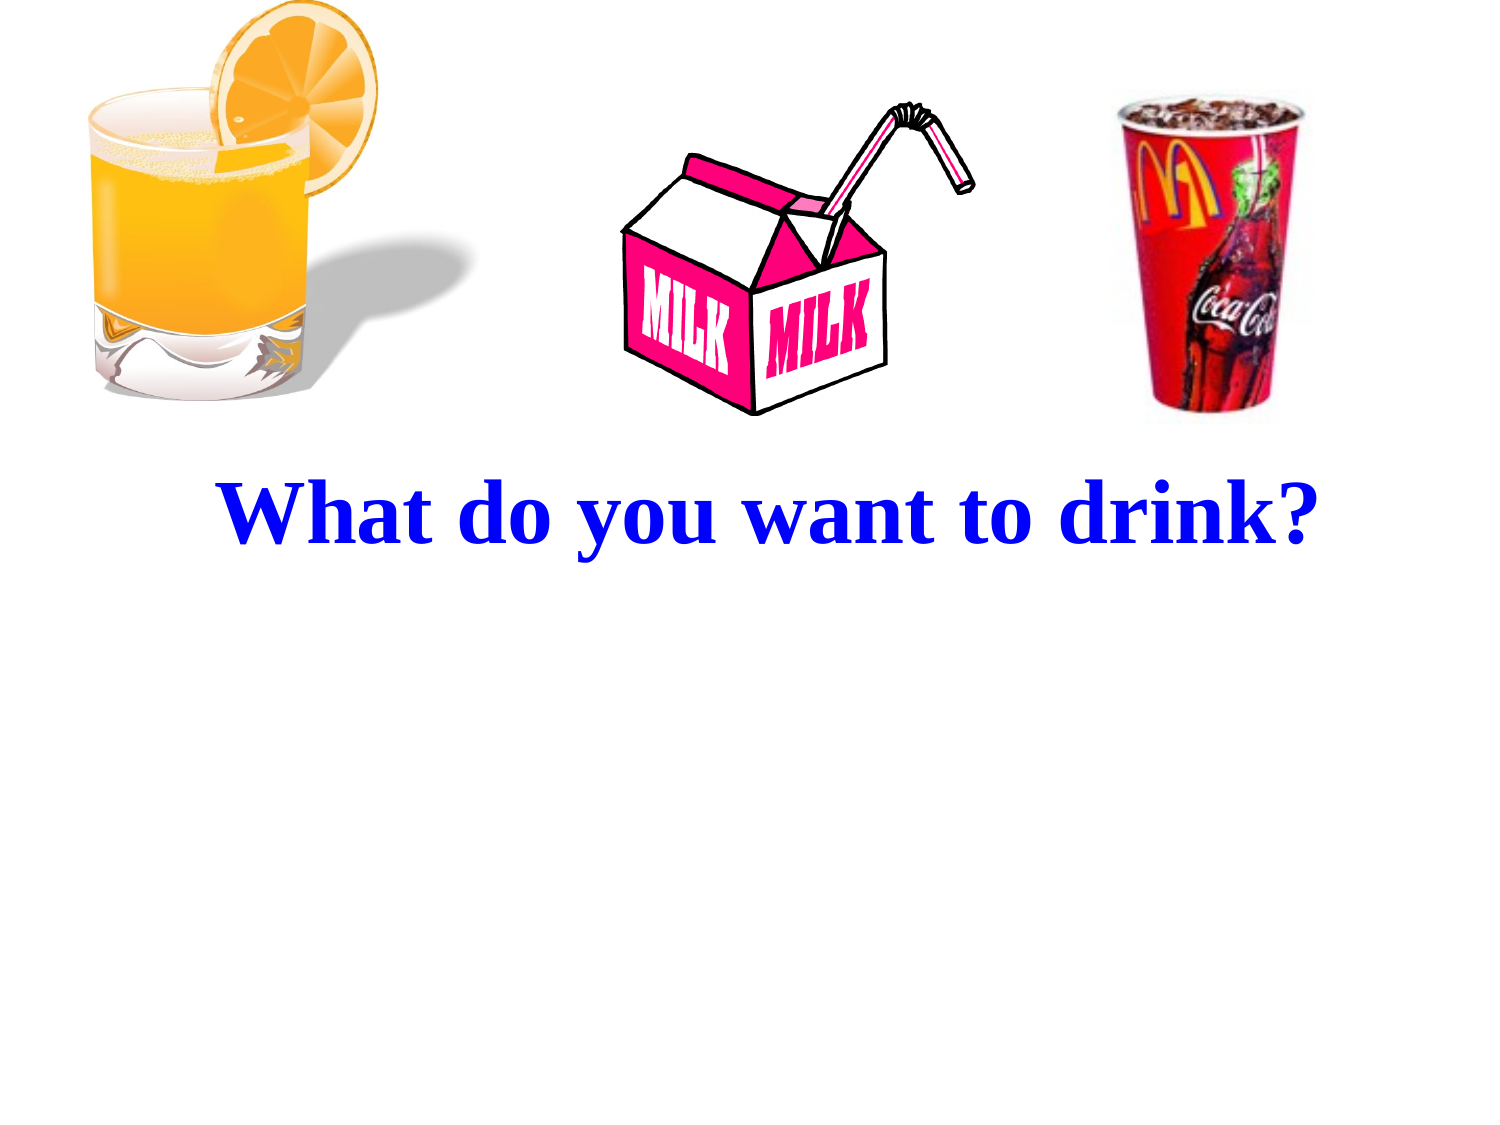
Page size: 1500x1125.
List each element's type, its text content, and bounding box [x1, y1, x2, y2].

picture [1045, 89, 1379, 424]
text_box What do you want to drink? [199, 444, 1340, 569]
picture [88, 0, 514, 401]
picture [619, 101, 976, 417]
